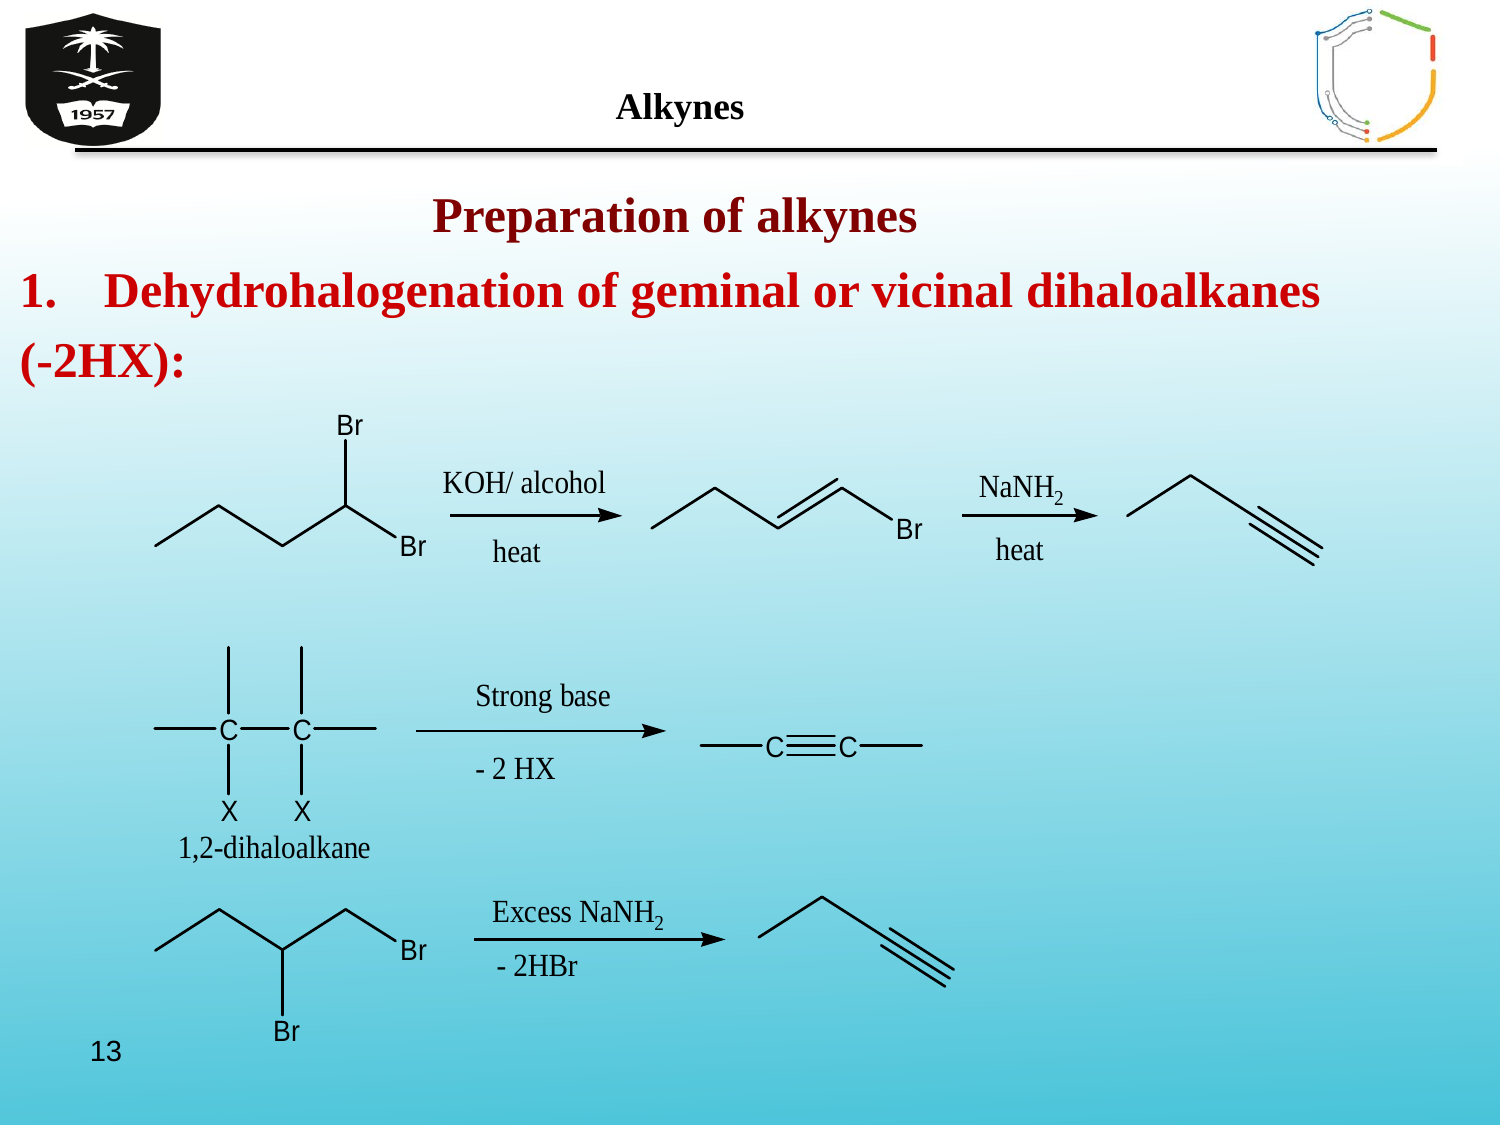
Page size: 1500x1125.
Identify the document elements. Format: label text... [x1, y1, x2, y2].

text_box Alkynes [600, 74, 760, 135]
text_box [151, 412, 1326, 1042]
list Dehydrohalogenation of geminal or vicinal dihaloalkanes (-2HX): [4, 249, 1500, 602]
text_box 13 [75, 1024, 425, 1103]
picture [1287, 0, 1463, 165]
picture [24, 12, 163, 151]
title Preparation of alkynes [399, 162, 950, 249]
